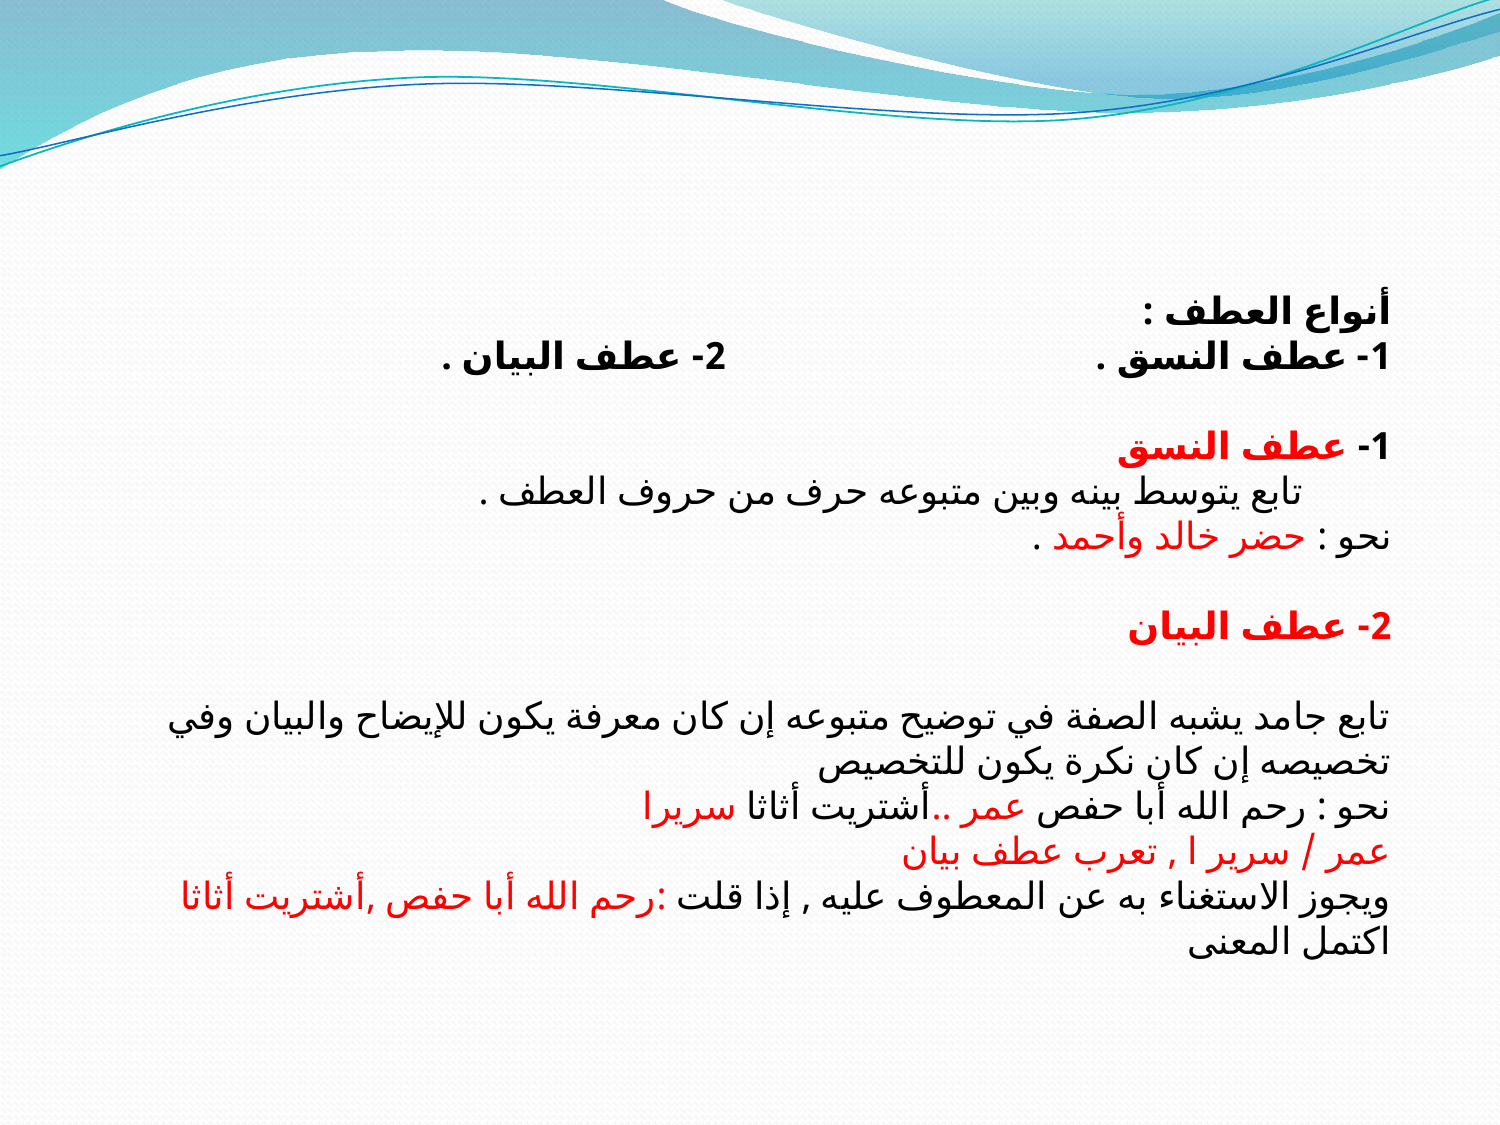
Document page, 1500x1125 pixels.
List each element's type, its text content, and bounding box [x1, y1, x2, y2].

text_box أنواع العطف : 1- عطف النسق . 2- عطف البيان . 1- عطف النسق تابع يتوسط بينه وبين متبوعه حرف من حروف العطف . نحو : حضر خالد وأحمد . 2- عطف البيان تابع جامد يشبه الصفة في توضيح متبوعه إن كان معرفة يكون للإيضاح والبيان وفي تخصيصه إن كان نكرة يكون للتخصيص نحو : رحم الله أبا حفص عمر ..أشتريت أثاثا سريرا عمر / سرير ا , تعرب عطف بيان ويجوز الاستغناء به عن المعطوف عليه , إذا قلت :رحم الله أبا حفص ,أشتريت أثاثا اكتمل المعنى [81, 234, 1407, 1015]
